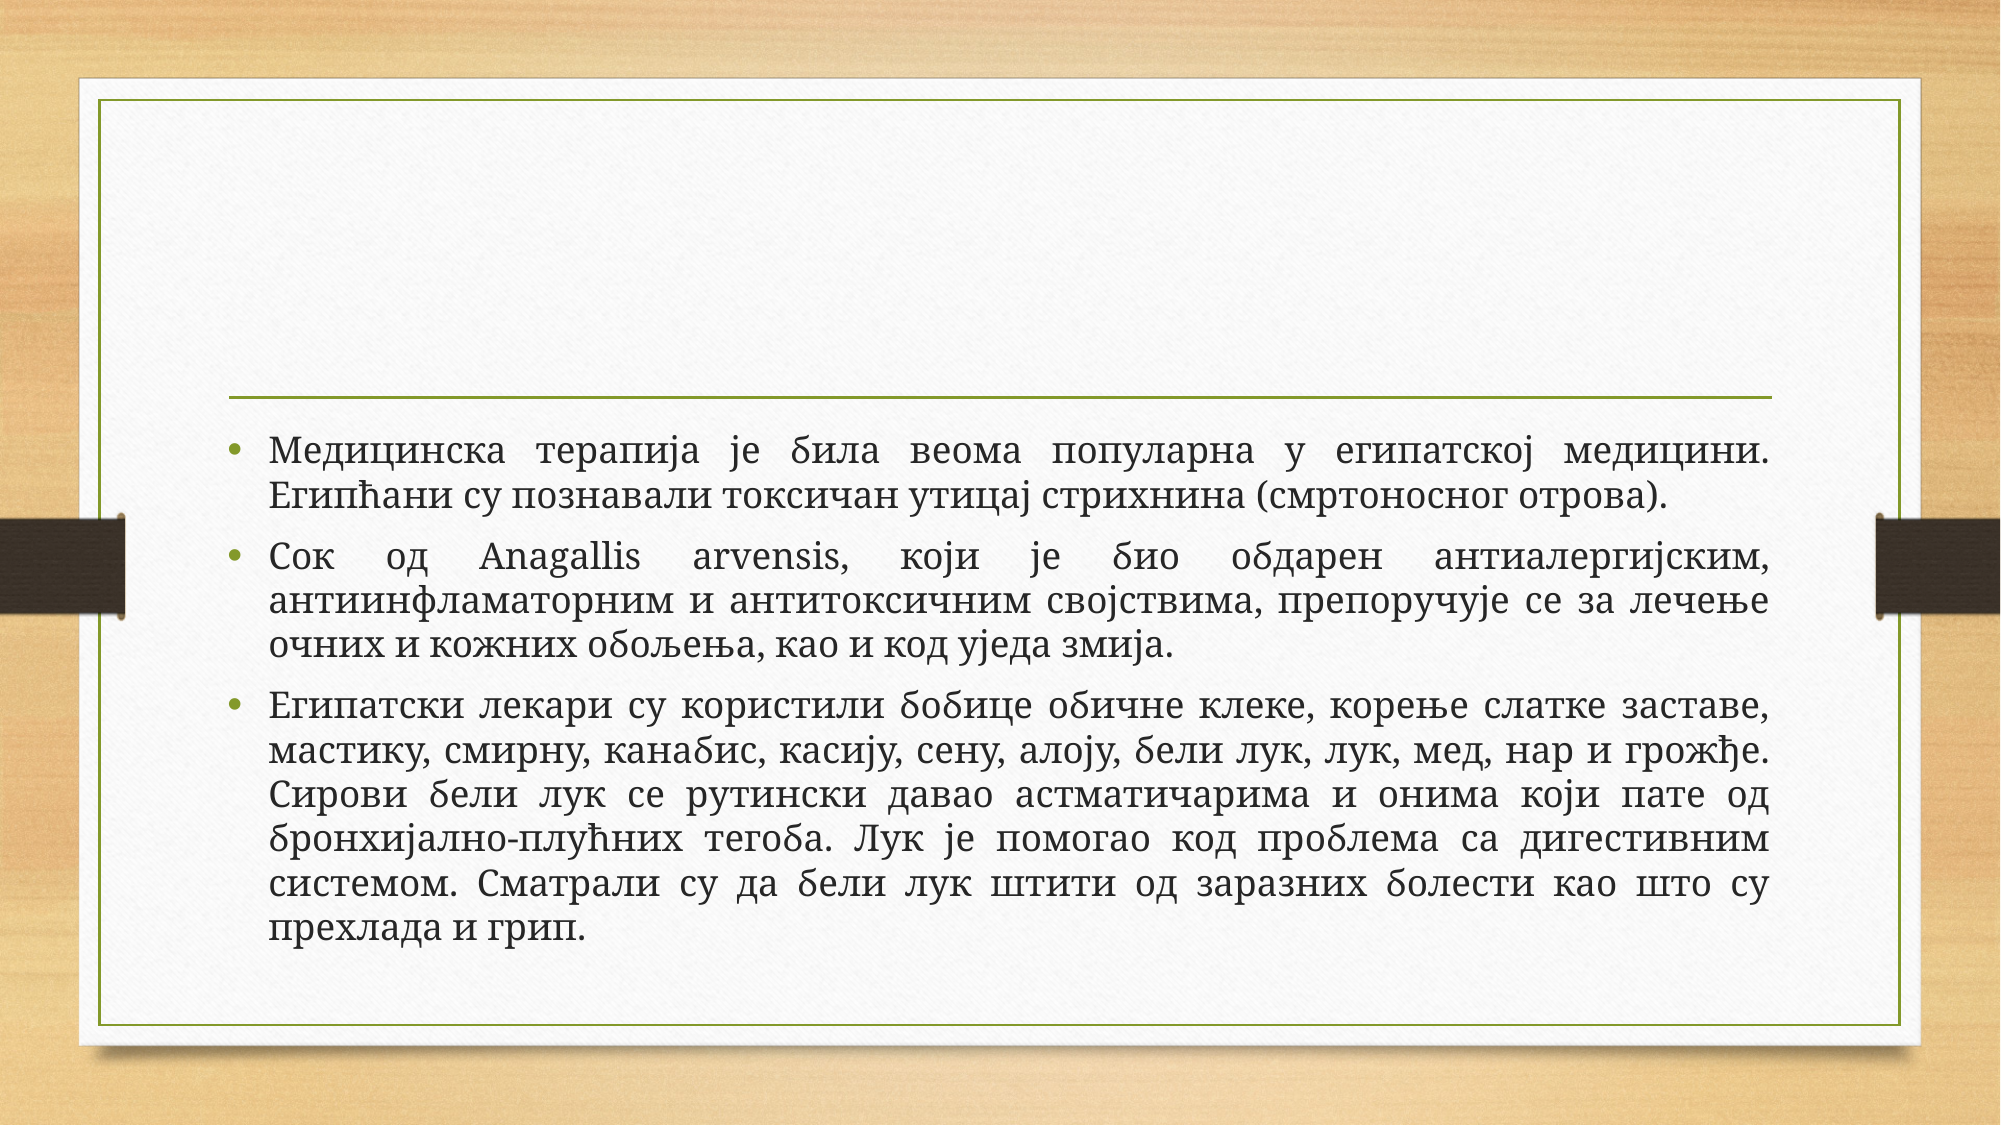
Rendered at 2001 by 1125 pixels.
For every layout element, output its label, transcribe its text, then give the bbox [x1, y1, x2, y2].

picture [0, 0, 2001, 1125]
list Медицинска терапија је била веома популарна у египатској медицини. Египћани су познавали токсичан утицај стрихнина (смртоносног отрова). Сок од Anagallis arvensis, који је био обдарен антиалергијским, антиинфламаторним и антитоксичним својствима, препоручује се за лечење очних и кожних обољења, као и код уједа змија. Египатски лекари су користили бобице обичне клеке, корење слатке заставе, мастику, смирну, канабис, касију, сену, алоју, бели лук, лук, мед, нар и грожђе. Сирови бели лук се рутински давао астматичарима и онима који пате од бронхијално-плућних тегоба. Лук је помогао код проблема са дигестивним системом. Сматрали су да бели лук штити од заразних болести као што су прехлада и грип. [212, 419, 1788, 964]
